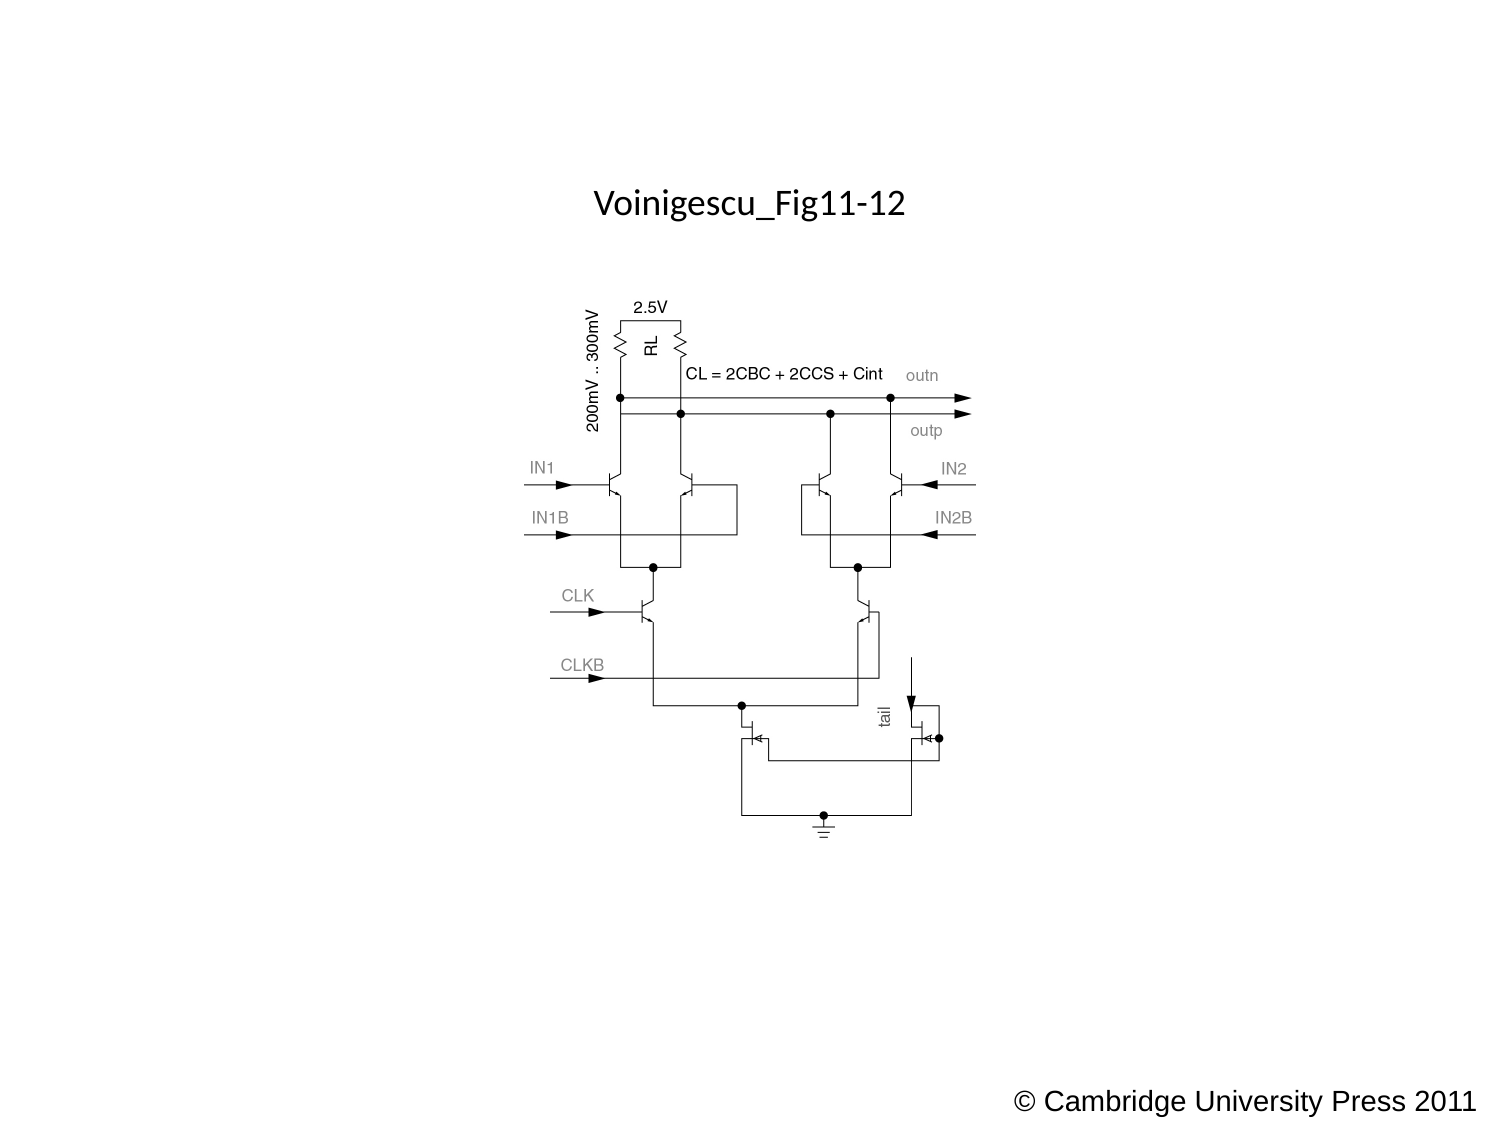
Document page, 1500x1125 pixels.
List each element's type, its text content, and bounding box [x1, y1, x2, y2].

text_box © Cambridge University Press 2011 [907, 1074, 1493, 1125]
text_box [523, 170, 976, 839]
